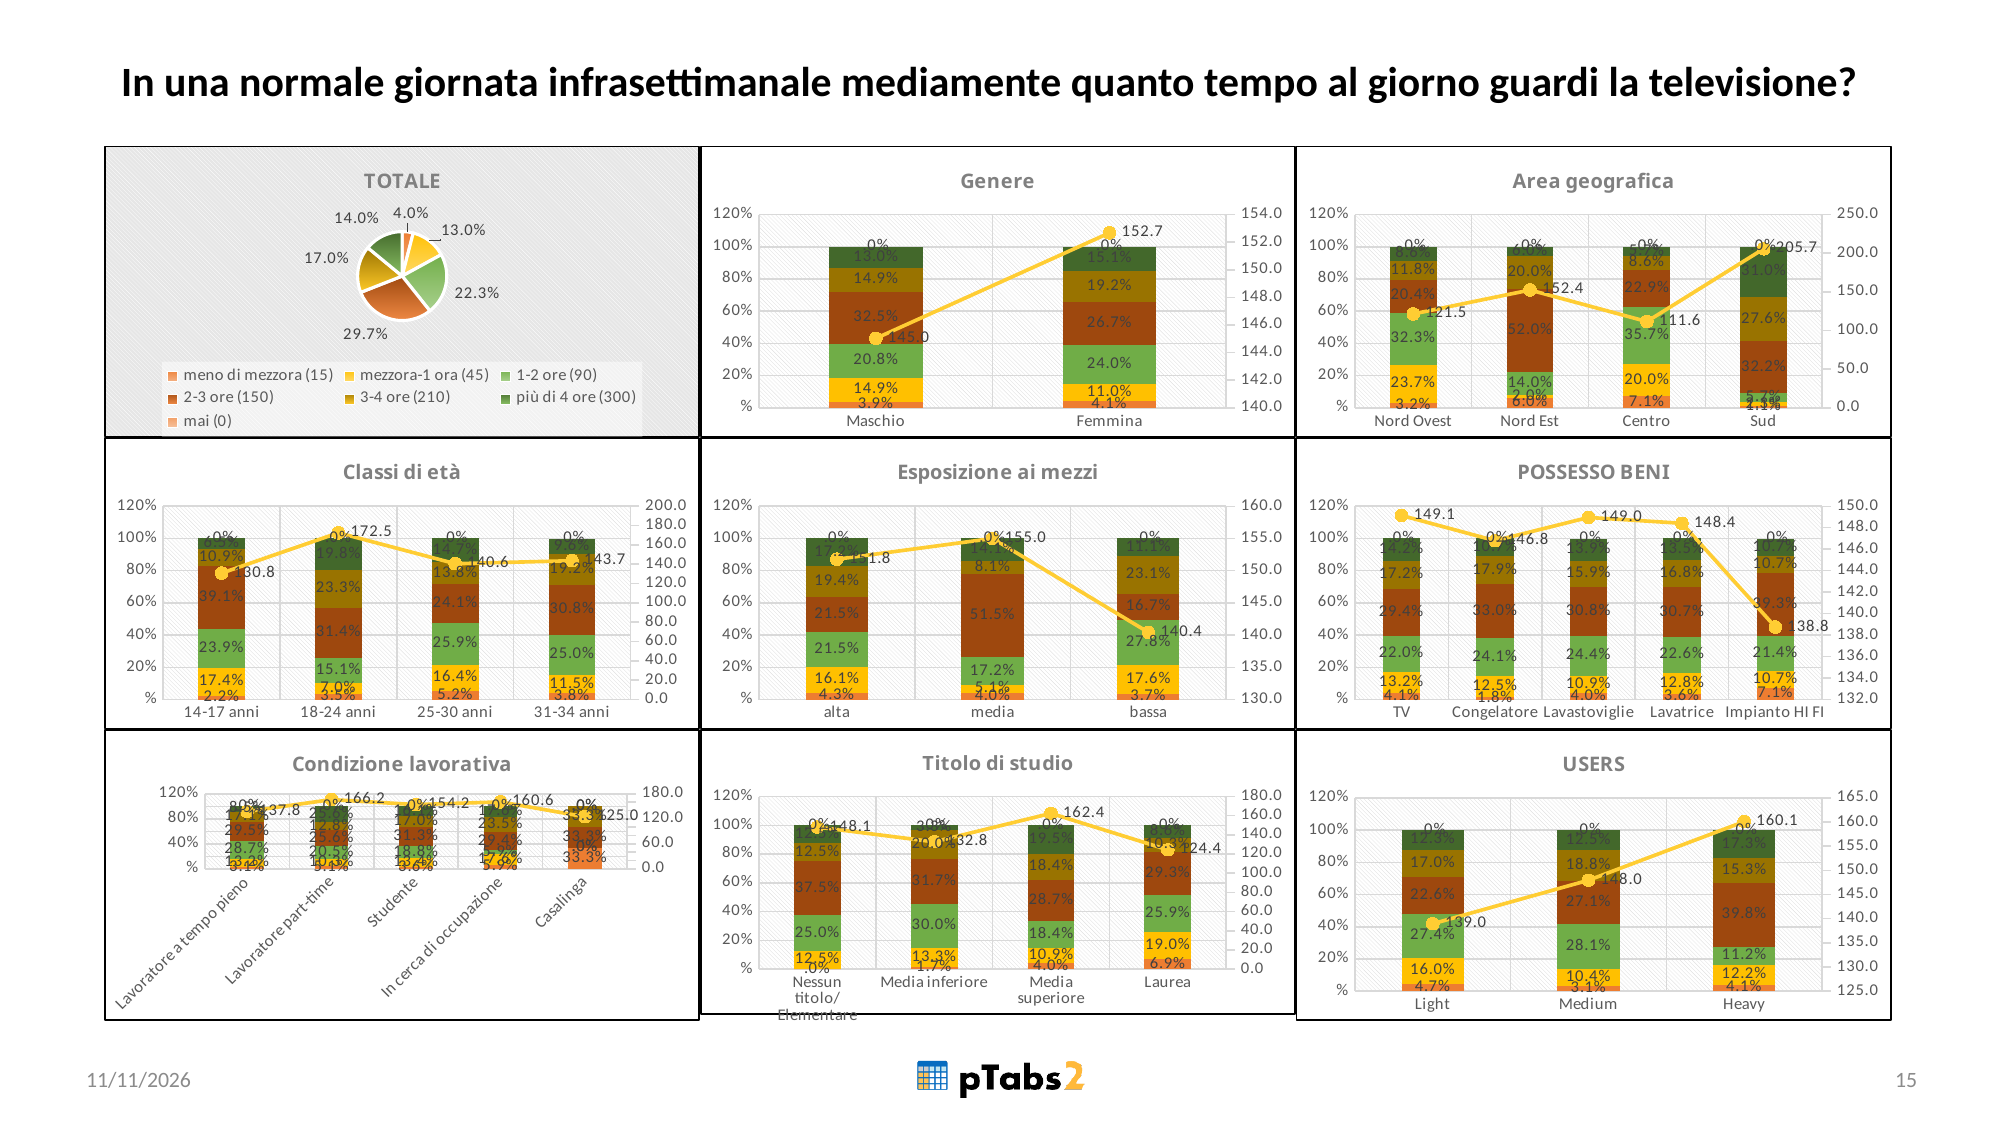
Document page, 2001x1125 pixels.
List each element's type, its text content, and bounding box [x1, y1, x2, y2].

title In una normale giornata infrasettimanale mediamente quanto tempo al giorno guardi la televisione? [104, 52, 1875, 115]
chart [104, 145, 1892, 1021]
slide_number 15 [1482, 1055, 1933, 1103]
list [913, 1058, 1087, 1100]
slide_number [70, 1055, 512, 1103]
